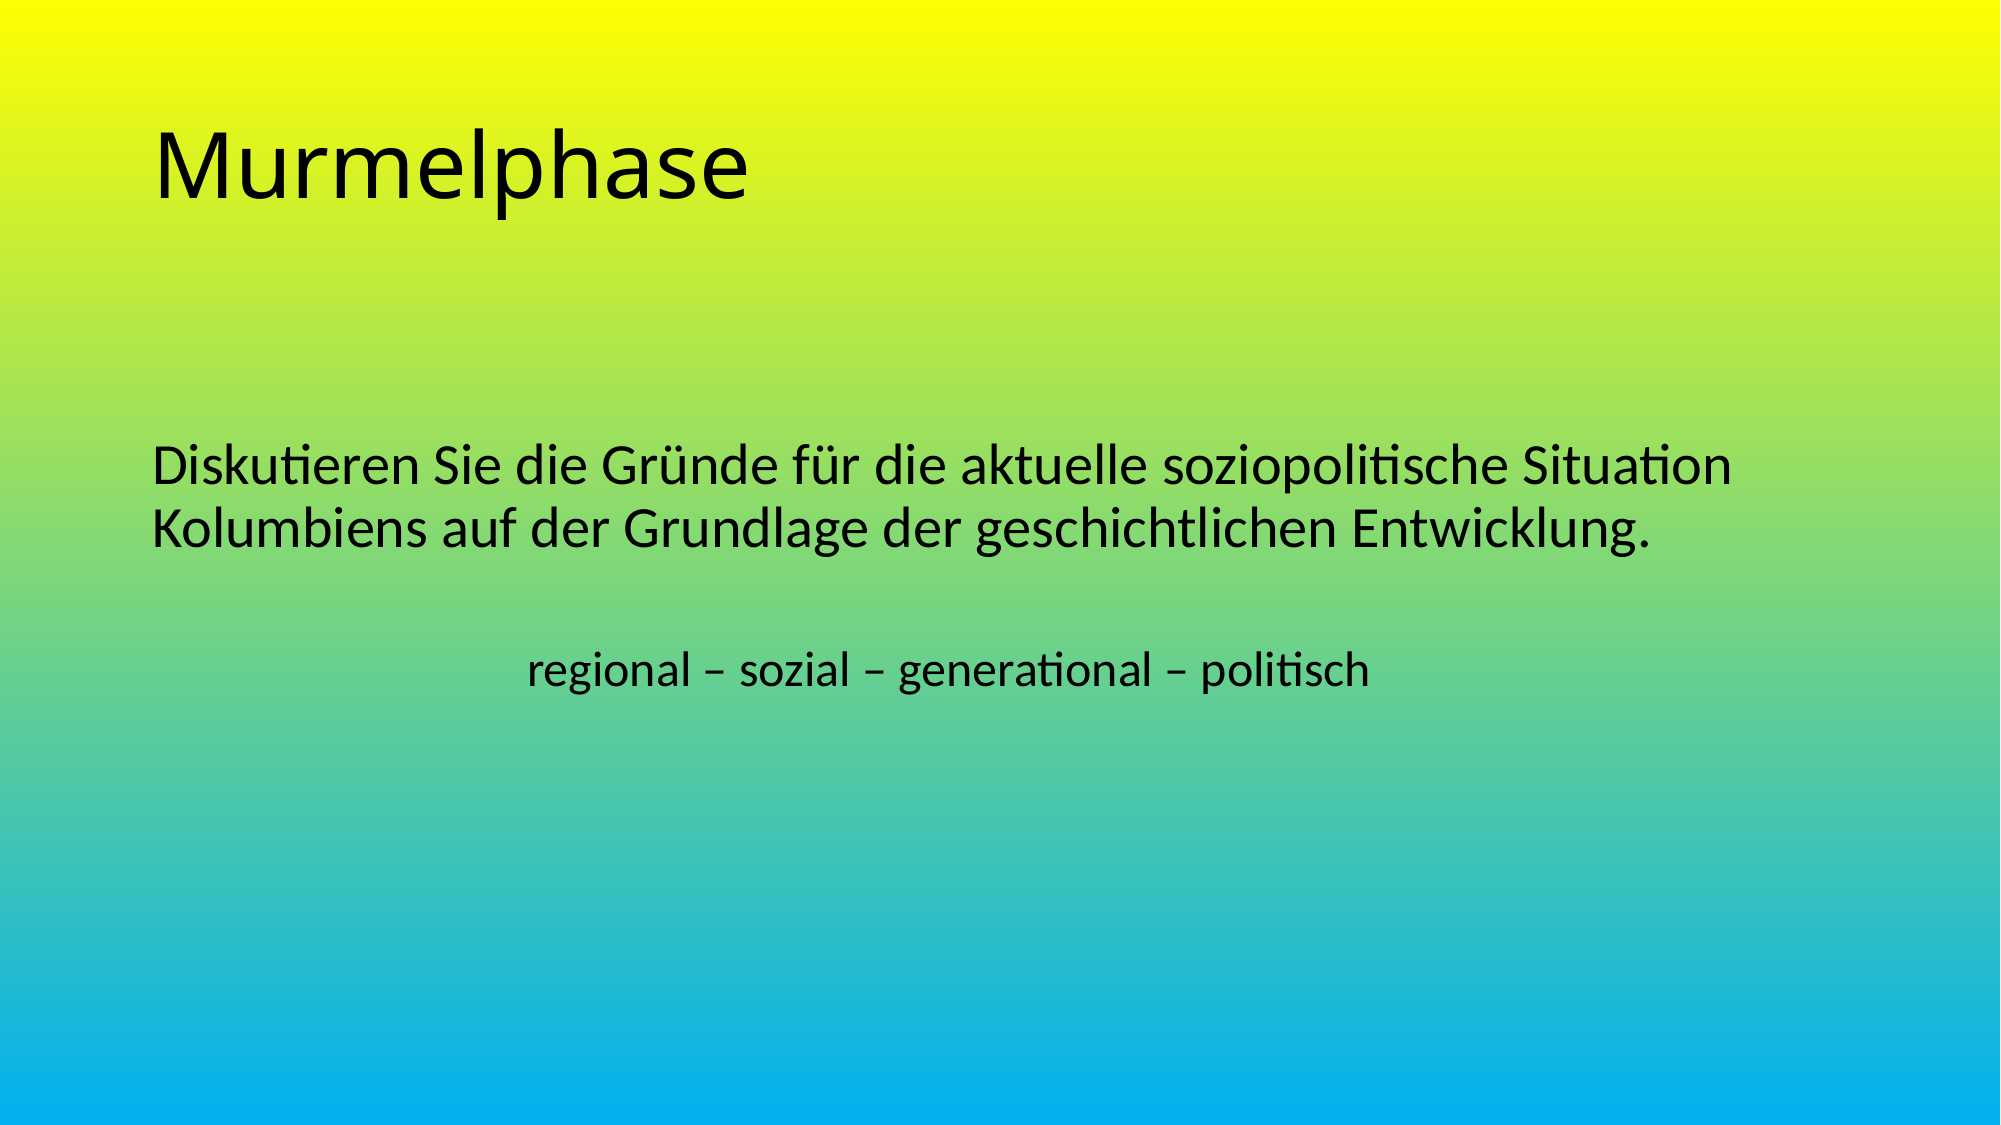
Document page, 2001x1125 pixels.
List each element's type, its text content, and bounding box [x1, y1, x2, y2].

text_box Murmelphase [137, 59, 1863, 278]
text_box Diskutieren Sie die Gründe für die aktuelle soziopolitische Situation Kolumbiens auf der Grundlage der geschichtlichen Entwicklung. regional – sozial – generational – politisch [137, 299, 1863, 1014]
